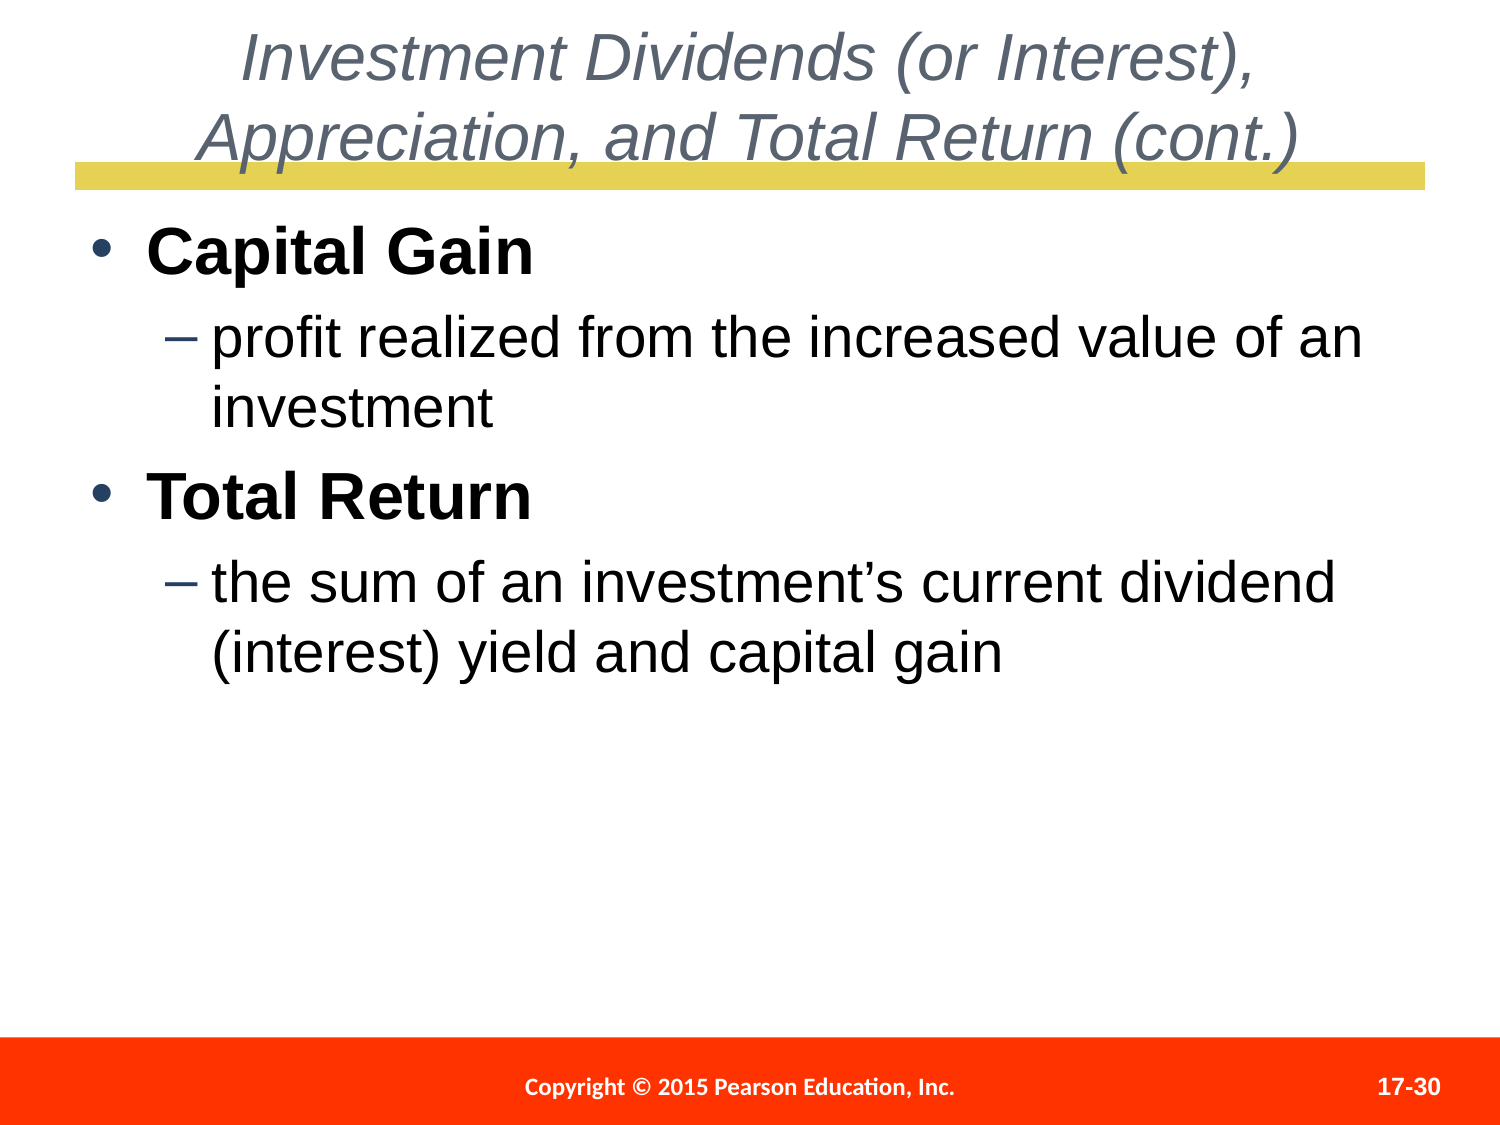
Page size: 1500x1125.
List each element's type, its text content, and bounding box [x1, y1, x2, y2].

title Investment Dividends (or Interest), Appreciation, and Total Return (cont.) [74, 0, 1426, 188]
list Capital Gain profit realized from the increased value of an investment Total Return the sum of an investment’s current dividend (interest) yield and capital gain [74, 199, 1426, 1006]
